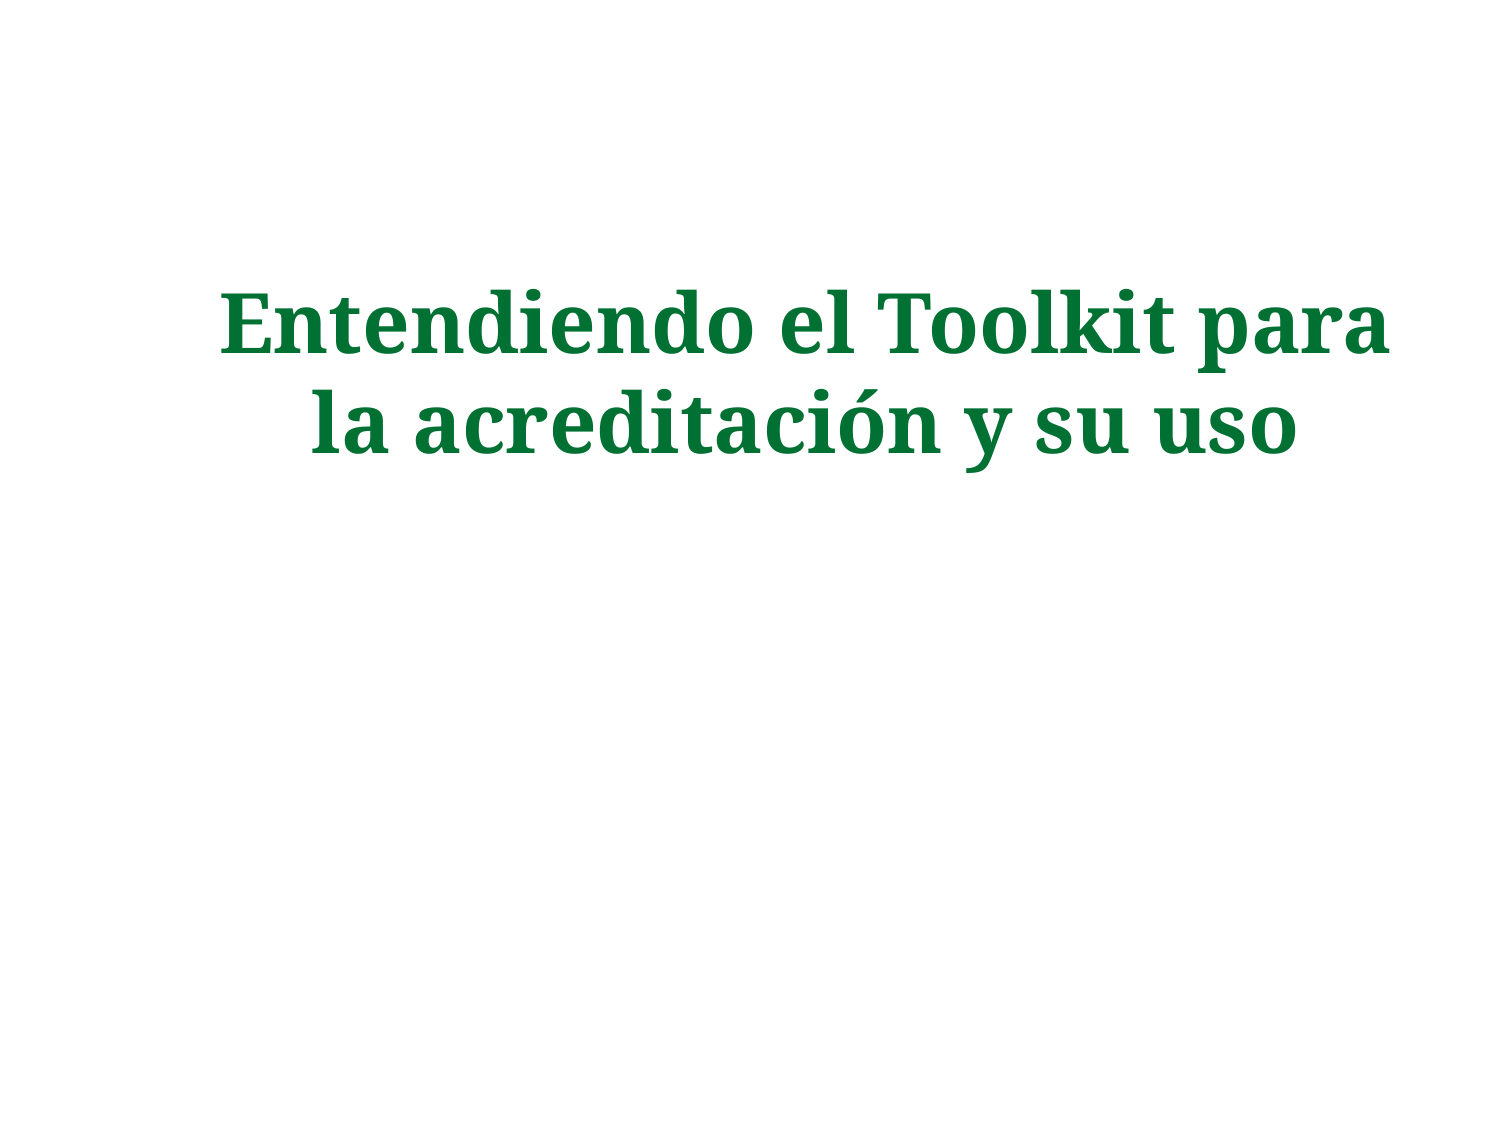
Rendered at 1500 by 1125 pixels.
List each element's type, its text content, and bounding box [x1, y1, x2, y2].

list Entendiendo el Toolkit para la acreditación y su uso [174, 262, 1438, 1088]
